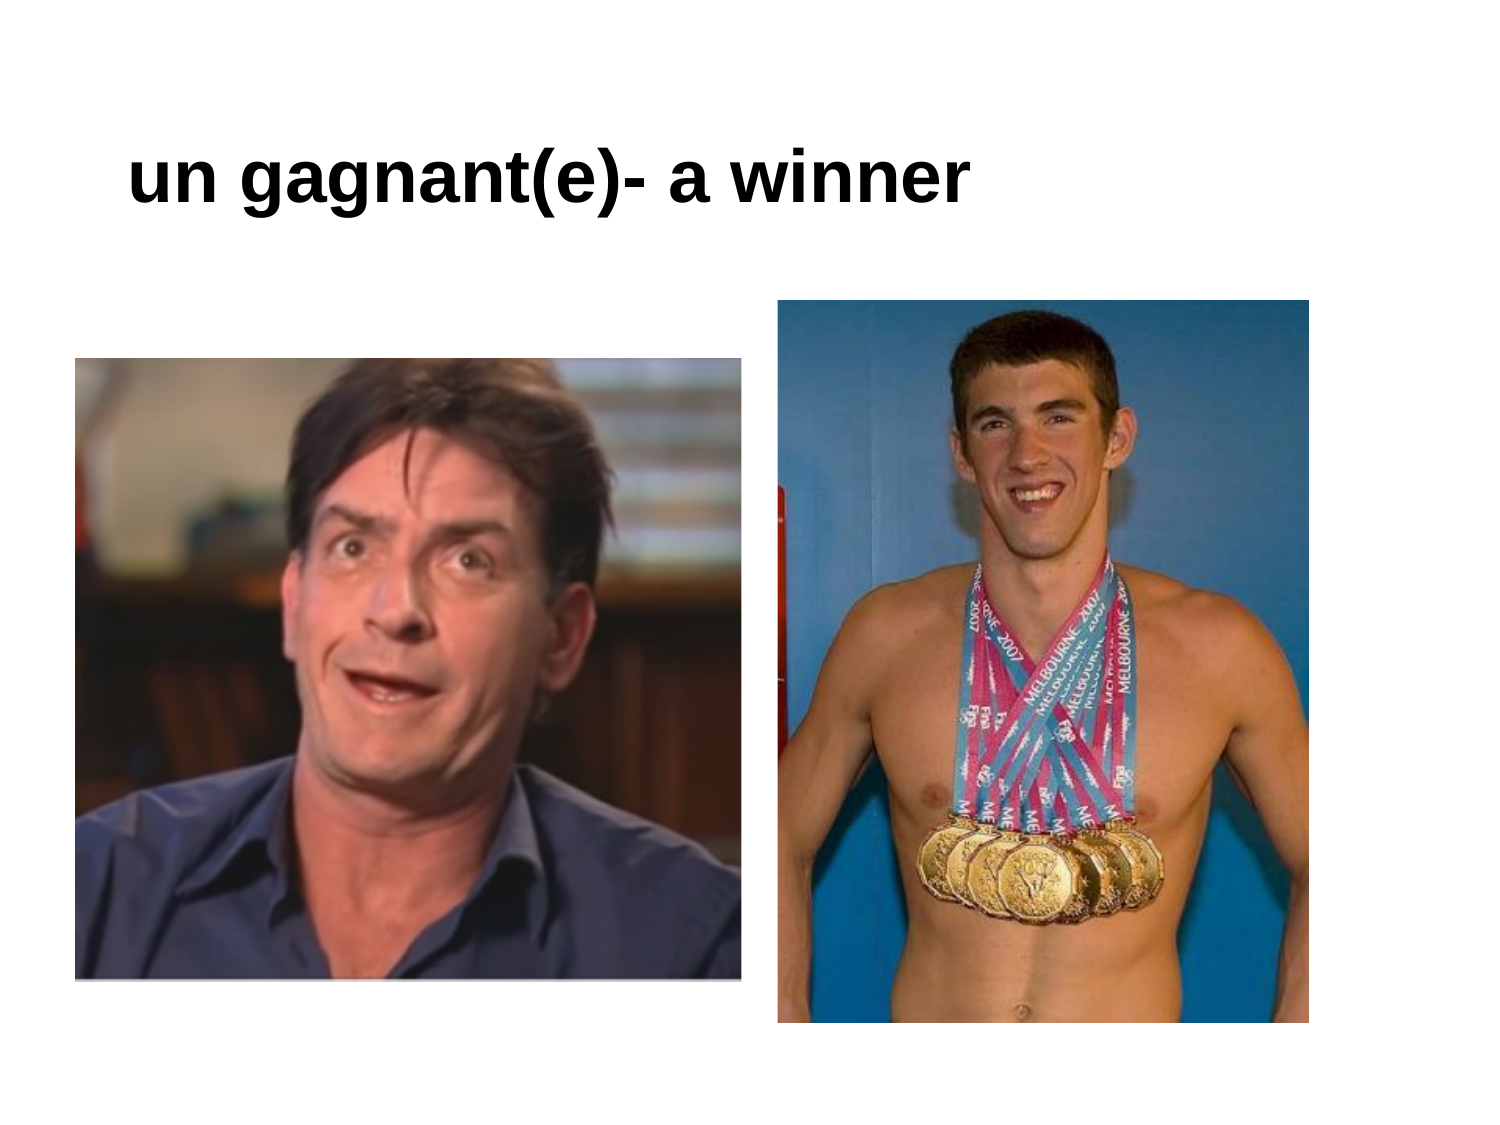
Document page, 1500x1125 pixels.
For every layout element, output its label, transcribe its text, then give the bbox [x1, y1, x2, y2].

text_box [75, 358, 742, 982]
text_box [777, 300, 1309, 1023]
title un gagnant(e)- a winner [75, 14, 1425, 233]
